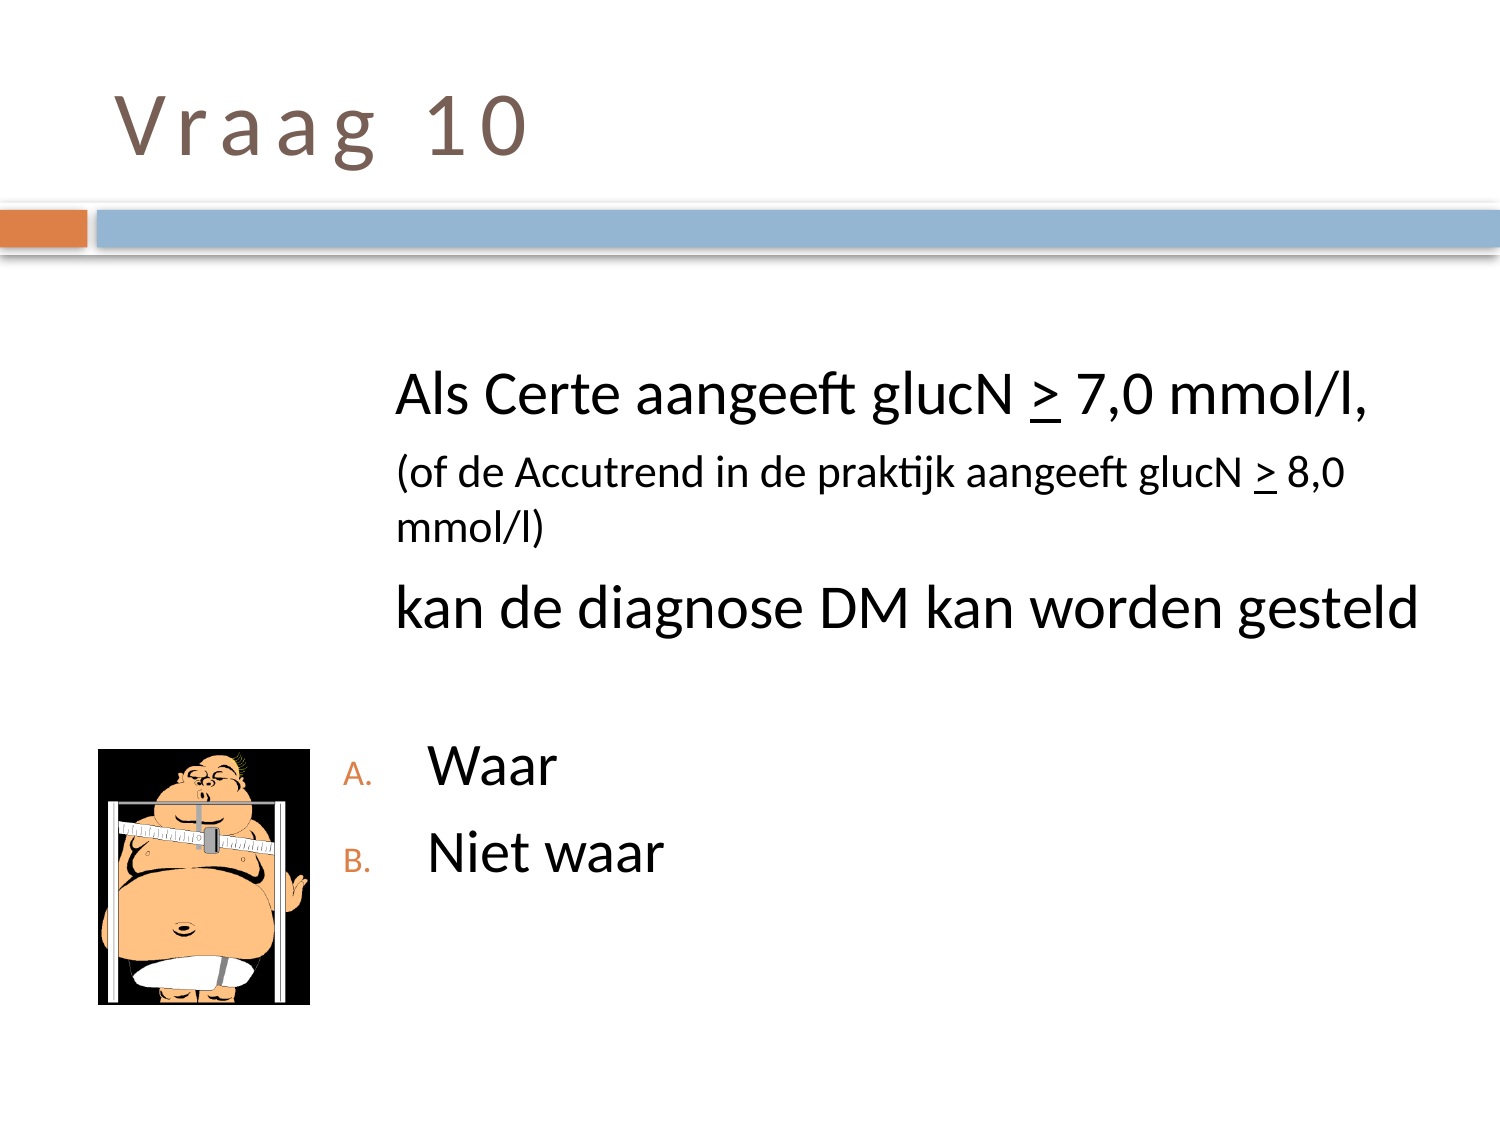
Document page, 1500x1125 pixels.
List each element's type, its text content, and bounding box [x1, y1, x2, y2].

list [98, 749, 311, 1006]
title Vraag 10 [99, 37, 1438, 201]
list Als Certe aangeeft glucN > 7,0 mmol/l, (of de Accutrend in de praktijk aangeeft glucN > 8,0 mmol/l) kan de diagnose DM kan worden gesteld Waar Niet waar [327, 257, 1471, 1009]
